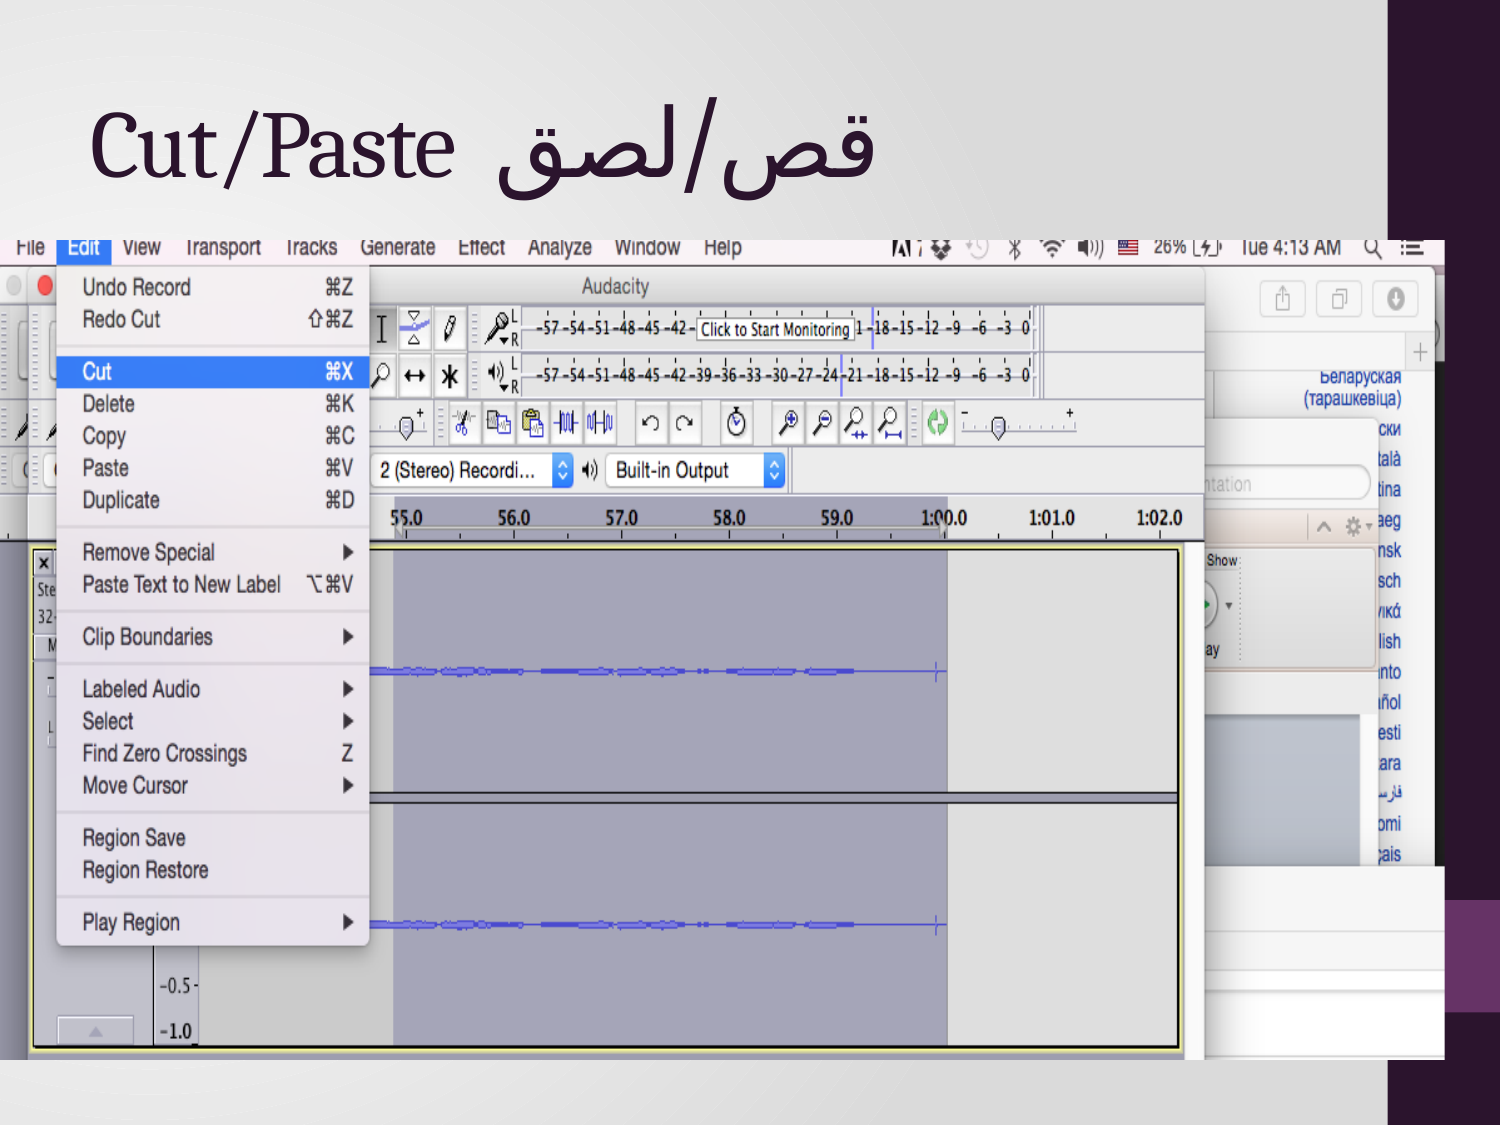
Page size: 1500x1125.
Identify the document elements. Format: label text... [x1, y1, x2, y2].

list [0, 240, 1446, 1060]
title Cut/Paste قص/لصق [75, 45, 1325, 233]
